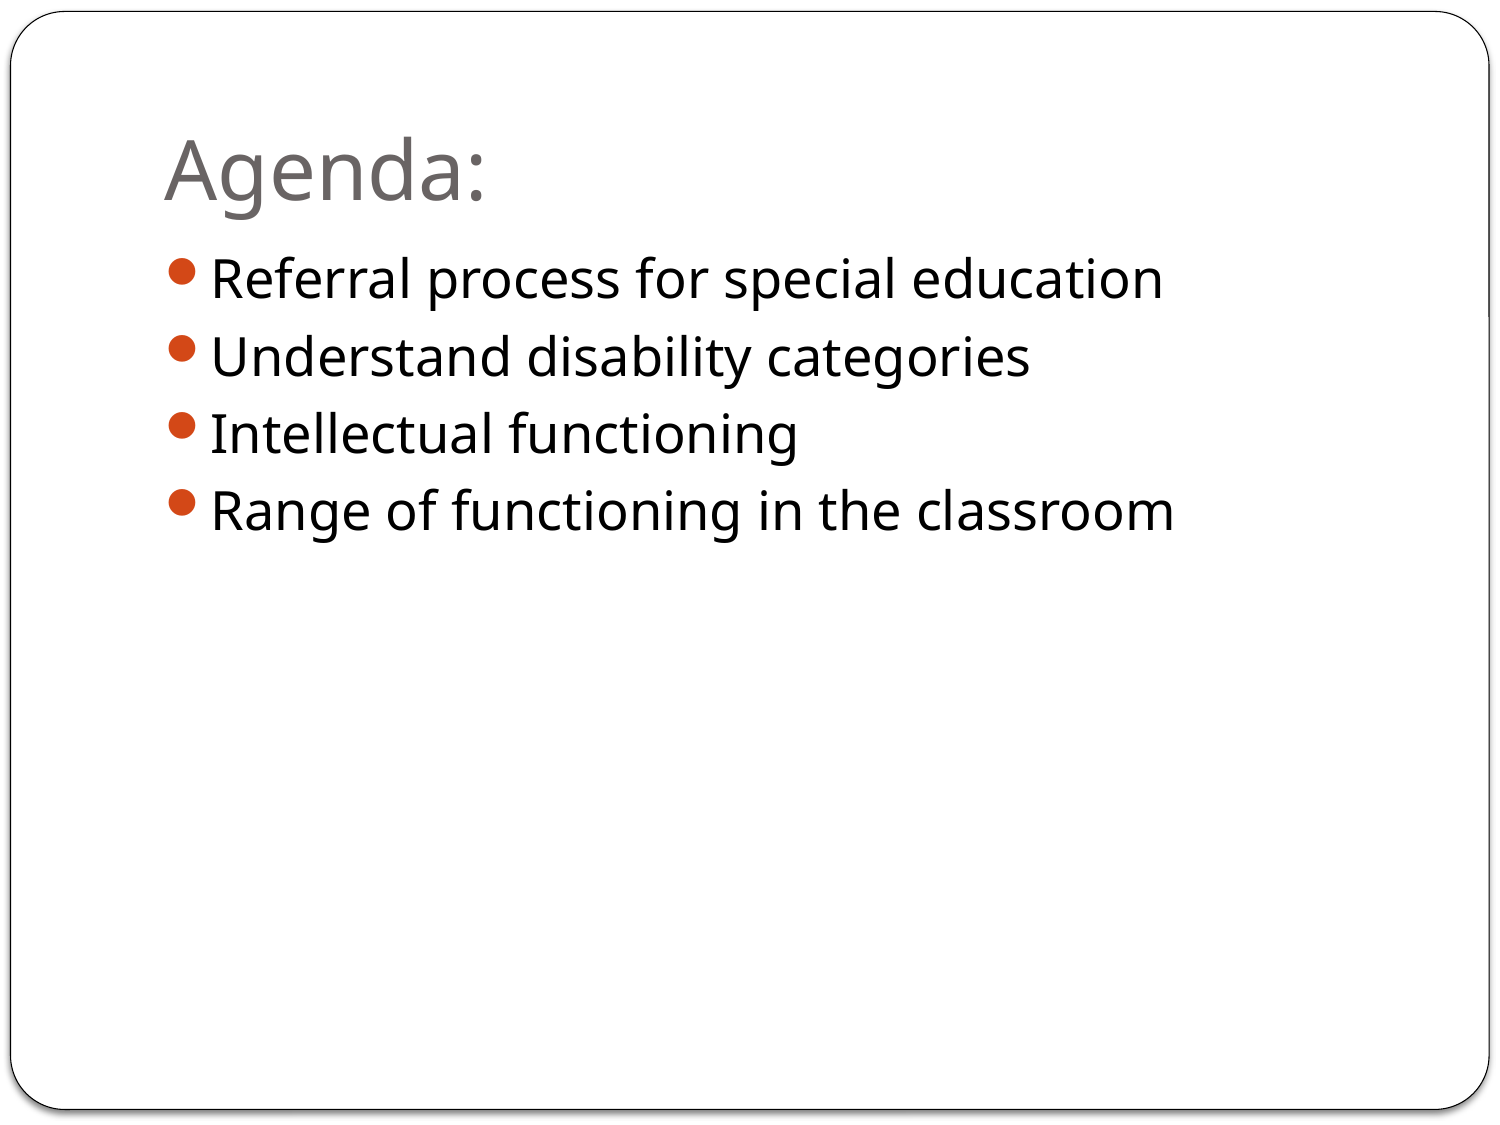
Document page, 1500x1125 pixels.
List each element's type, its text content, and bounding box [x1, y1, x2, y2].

title Agenda: [150, 45, 1425, 233]
list Referral process for special education Understand disability categories Intellectual functioning Range of functioning in the classroom [150, 237, 1425, 988]
